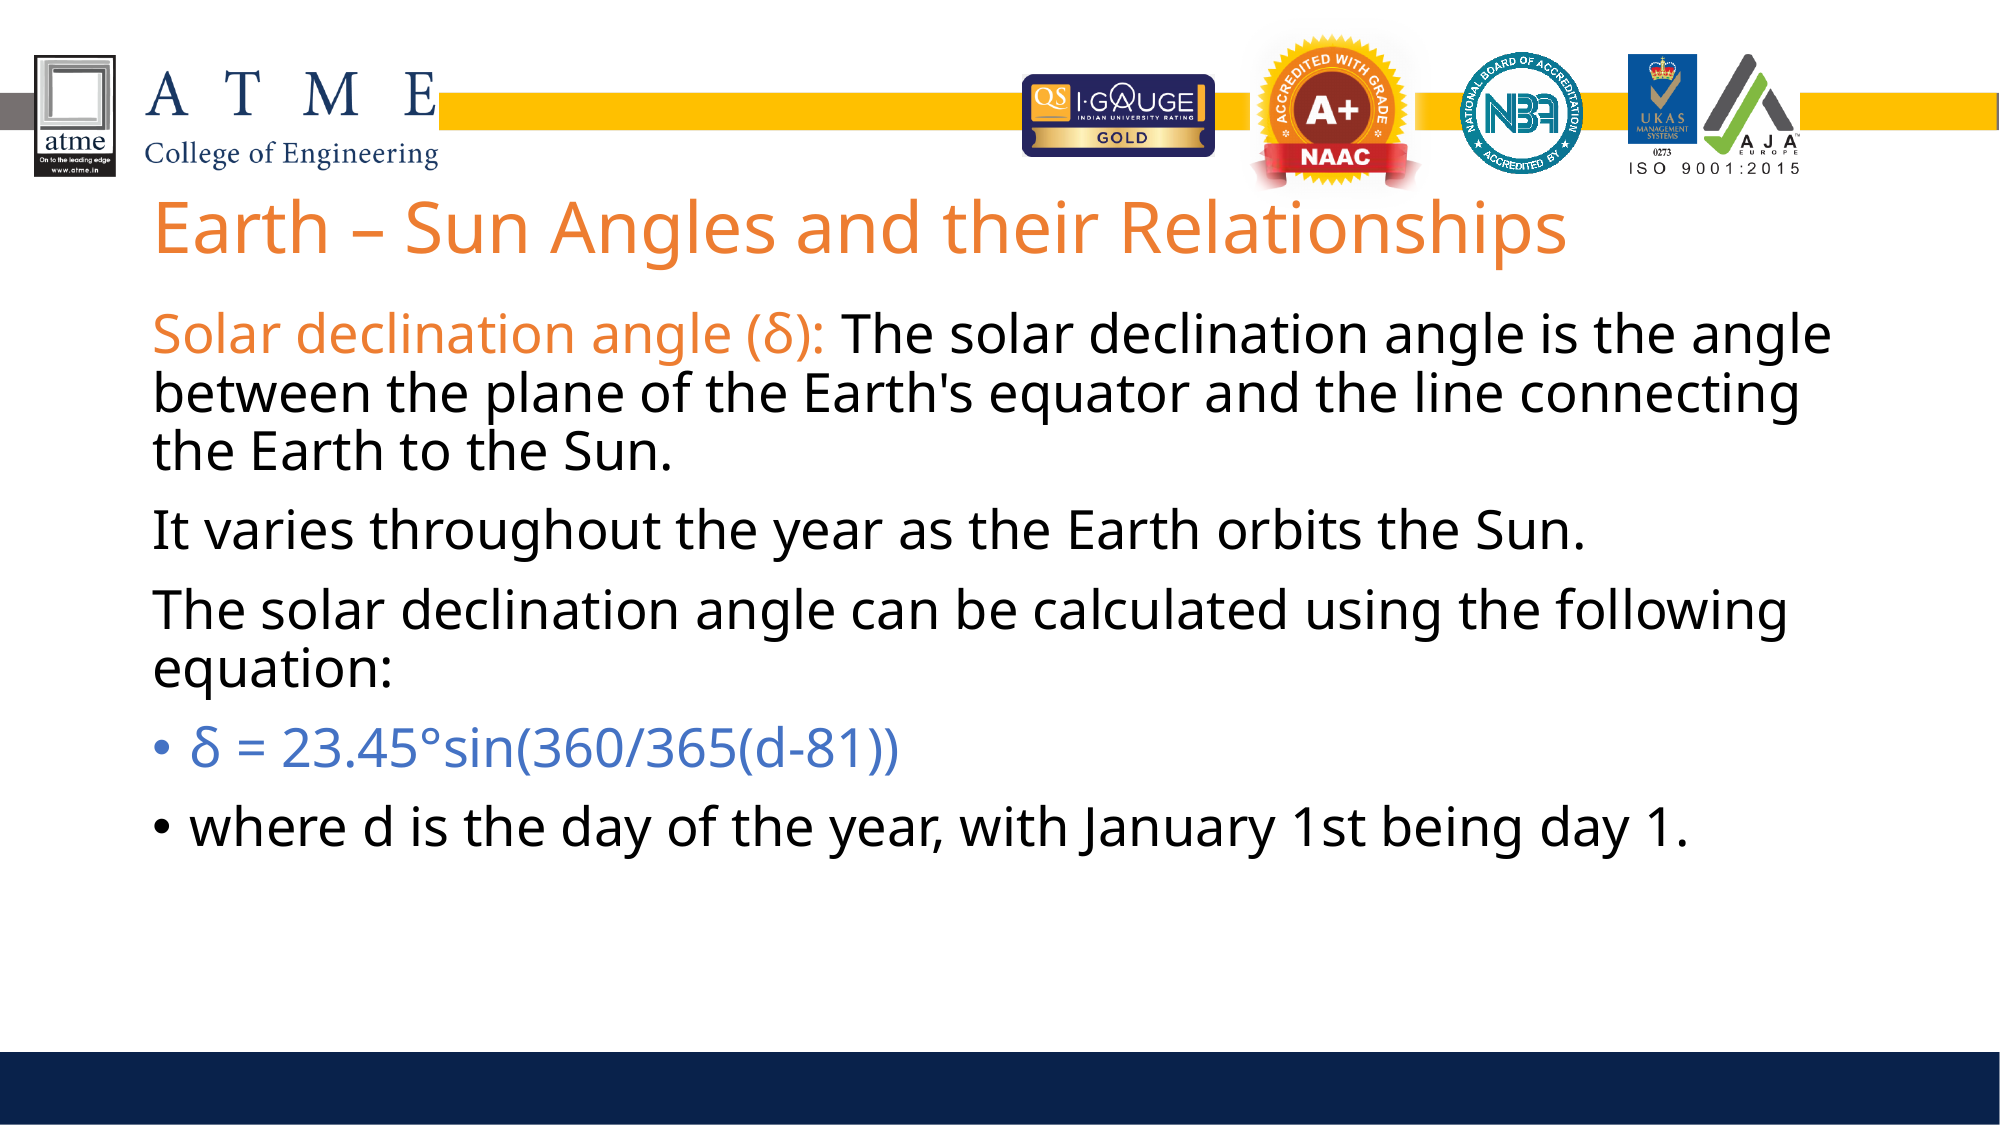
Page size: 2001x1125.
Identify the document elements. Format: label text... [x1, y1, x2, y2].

picture [34, 55, 439, 177]
picture [1250, 43, 1415, 180]
picture [1460, 52, 1583, 174]
title Earth – Sun Angles and their Relationships [137, 183, 1863, 278]
picture [1022, 74, 1215, 157]
list Solar declination angle (δ): The solar declination angle is the angle between the plane of the Earth's equator and the line connecting the Earth to the Sun. It varies throughout the year as the Earth orbits the Sun. The solar declination angle can be calculated using the following equation: δ = 23.45°sin(360/365(d-81)) where d is the day of the year, with January 1st being day 1. [137, 299, 1863, 1014]
picture [1628, 52, 1800, 174]
picture [0, 1052, 2000, 1125]
